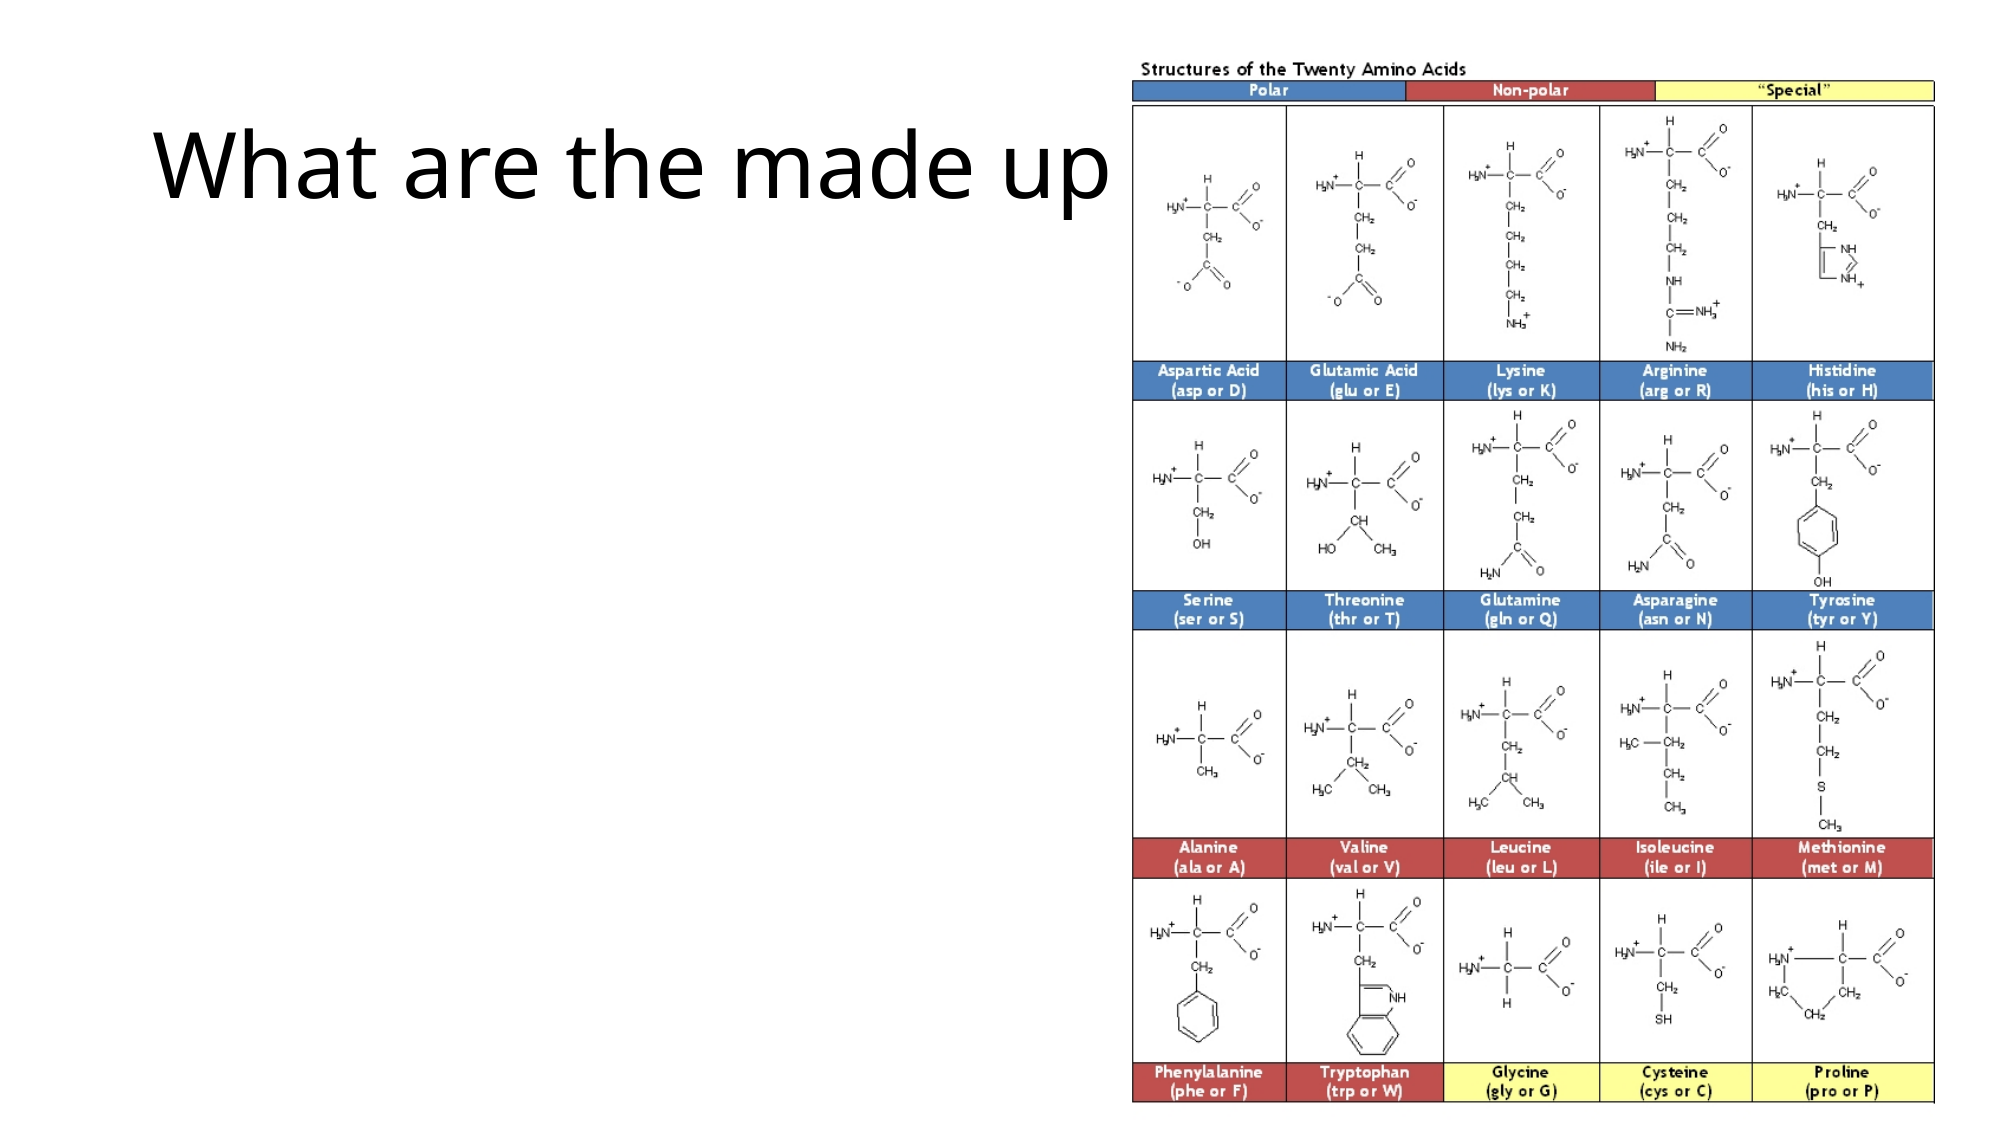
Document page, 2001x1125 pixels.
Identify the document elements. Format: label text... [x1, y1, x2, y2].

title What are the made up of? [137, 59, 1130, 278]
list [1130, 59, 1935, 1125]
